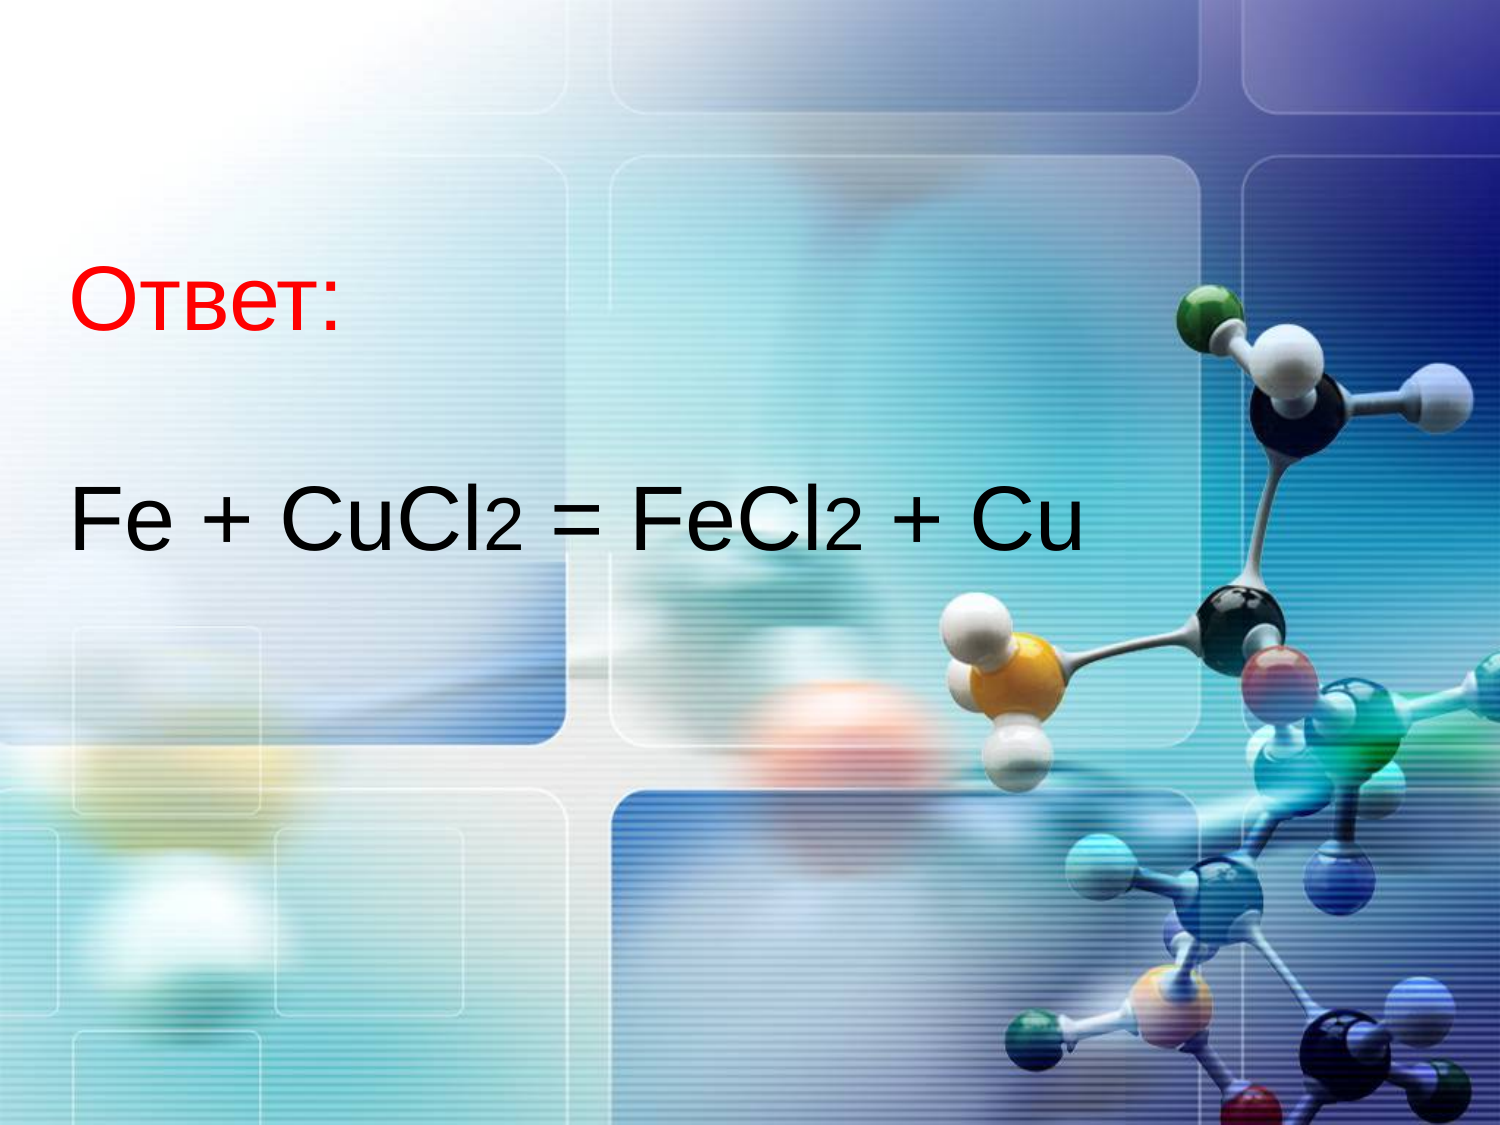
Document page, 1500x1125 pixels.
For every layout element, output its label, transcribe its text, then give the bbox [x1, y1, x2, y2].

picture [0, 0, 1500, 1125]
text_box [88, 184, 1093, 323]
title Ответ: Fe + CuCl2 = FeCl2 + Cu [52, 337, 1200, 580]
